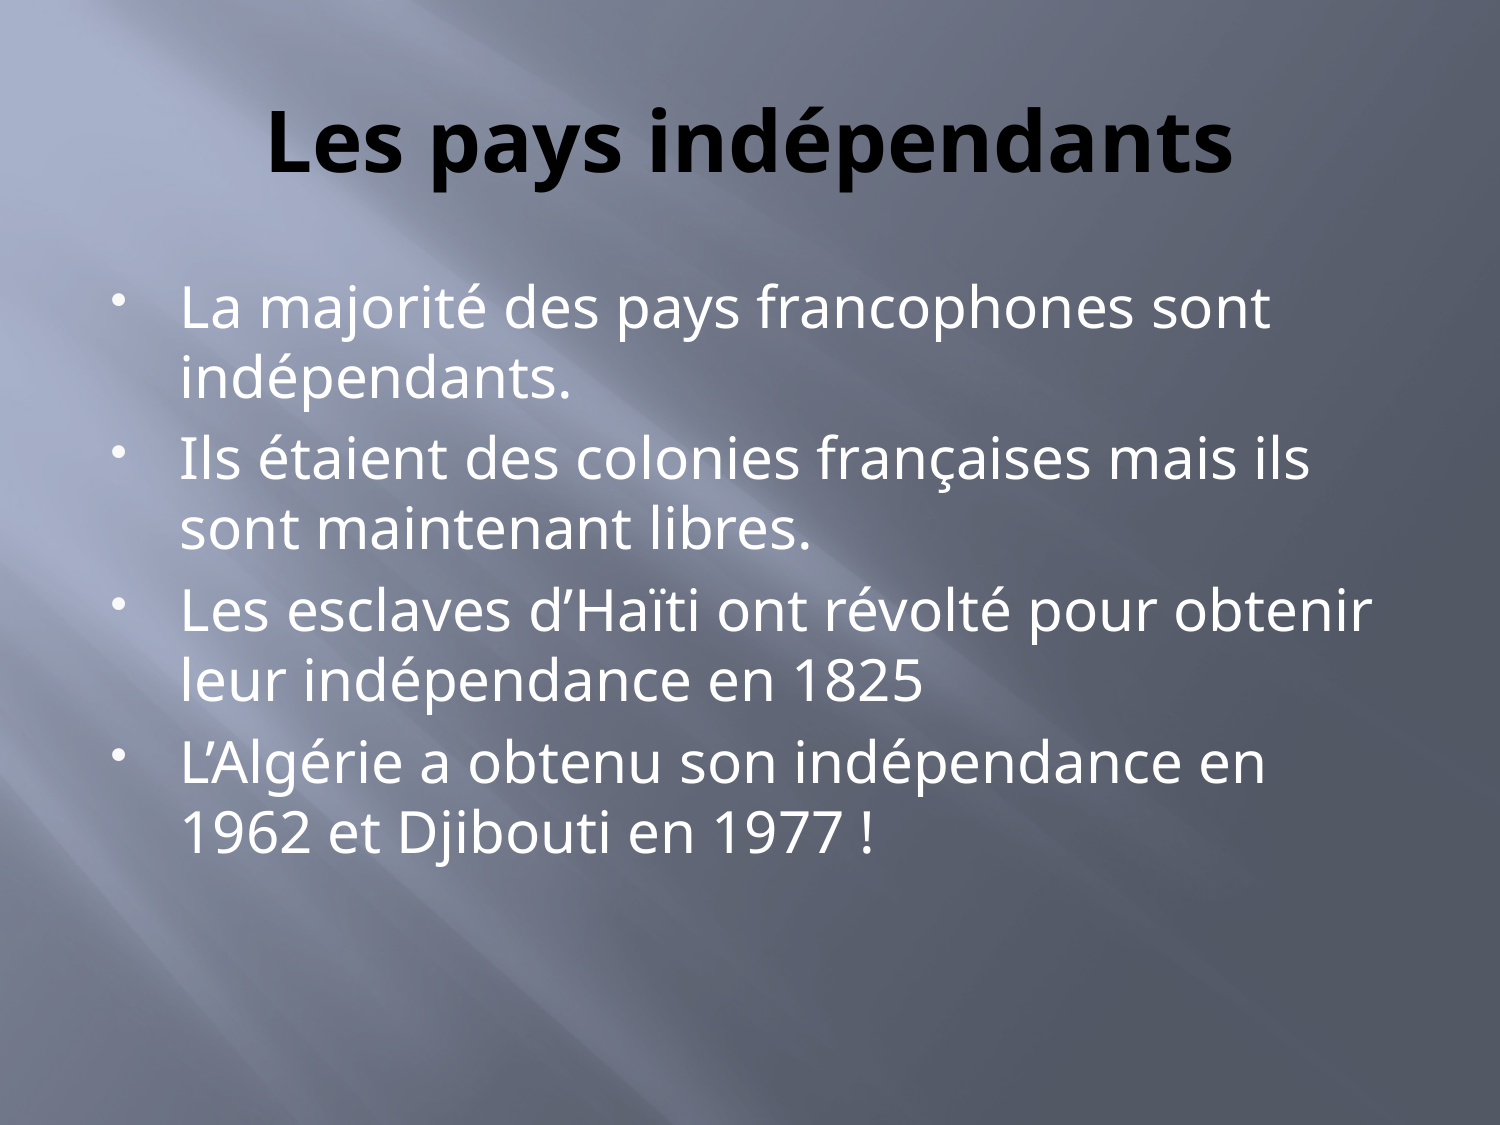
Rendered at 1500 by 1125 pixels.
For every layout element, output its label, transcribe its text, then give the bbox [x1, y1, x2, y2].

title Les pays indépendants [75, 45, 1425, 233]
list La majorité des pays francophones sont indépendants. Ils étaient des colonies françaises mais ils sont maintenant libres. Les esclaves d’Haïti ont révolté pour obtenir leur indépendance en 1825 L’Algérie a obtenu son indépendance en 1962 et Djibouti en 1977 ! [75, 262, 1425, 1035]
